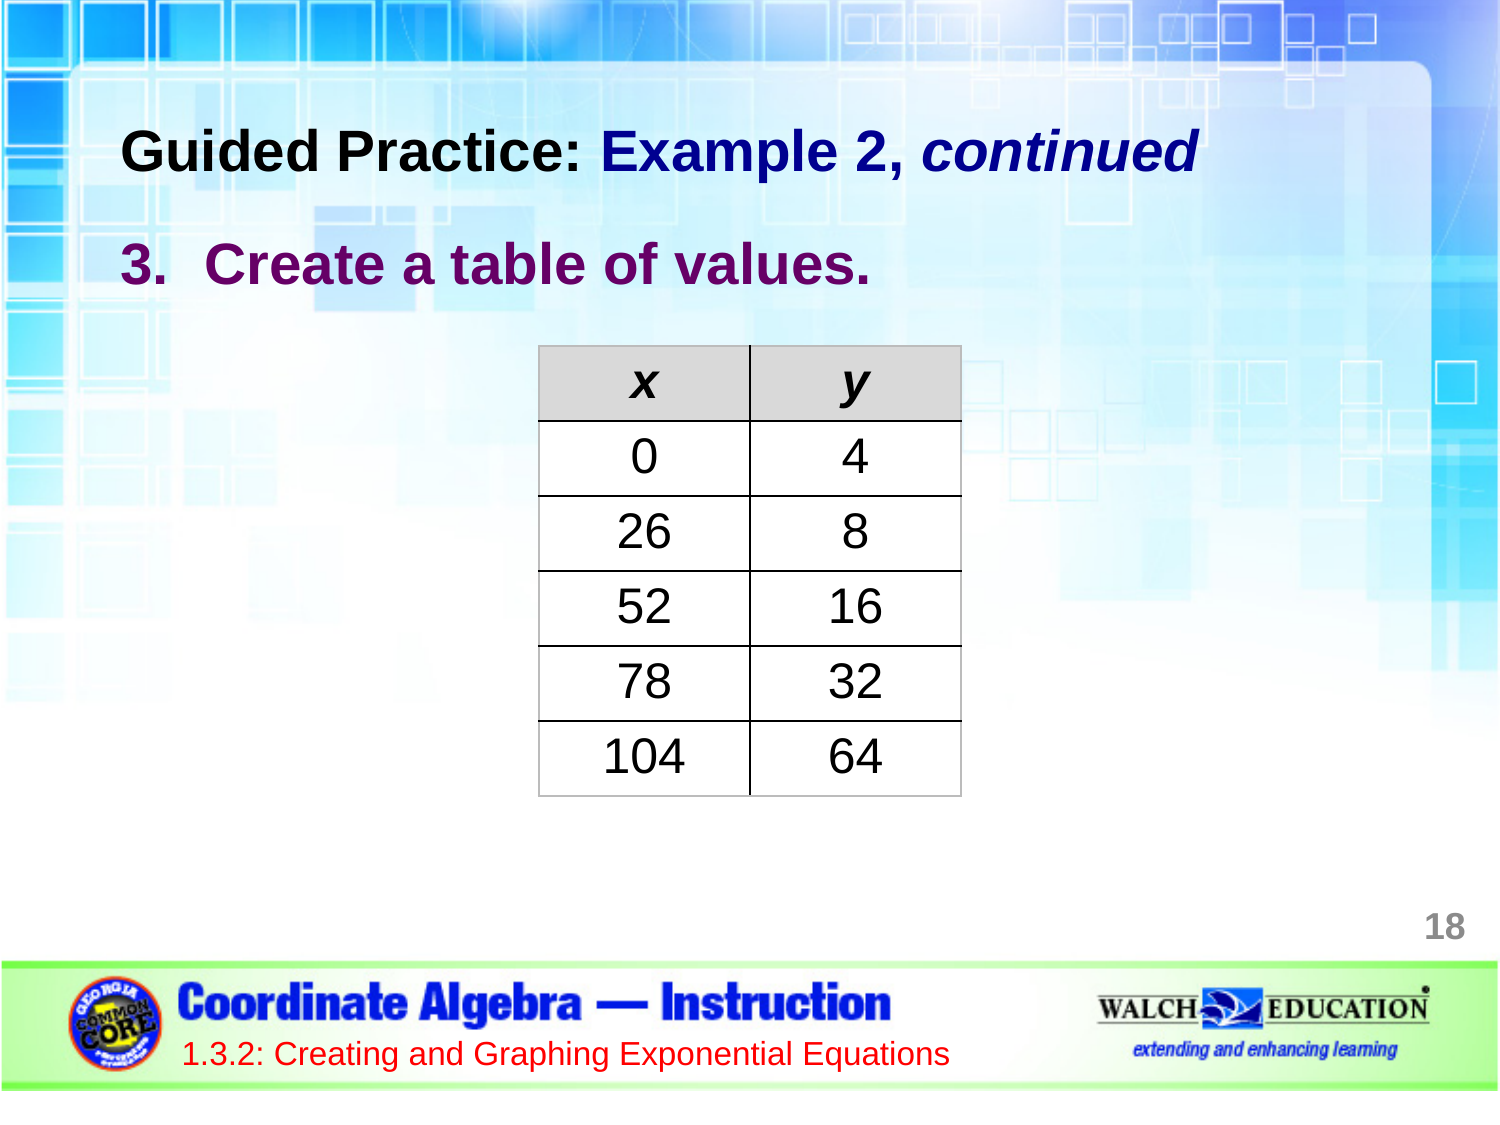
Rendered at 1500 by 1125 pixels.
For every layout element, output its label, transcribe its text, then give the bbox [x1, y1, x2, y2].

table_header x [540, 347, 749, 420]
table_cell 32 [751, 647, 960, 720]
table_cell 52 [540, 572, 749, 645]
table_cell 4 [751, 422, 960, 495]
table_cell 16 [751, 572, 960, 645]
table_header y [751, 347, 960, 420]
table_cell 8 [751, 497, 960, 570]
table_cell 64 [751, 722, 960, 795]
picture [1, 0, 1500, 1091]
subtitle Guided Practice: Example 2, continued Create a table of values. [105, 105, 1394, 925]
list 1.3.2: Creating and Graphing Exponential Equations [166, 1024, 1074, 1069]
table_cell 78 [540, 647, 749, 720]
table_cell 104 [540, 722, 749, 795]
table_cell 26 [540, 497, 749, 570]
slide_number 18 [1361, 901, 1481, 949]
table_cell 0 [540, 422, 749, 495]
